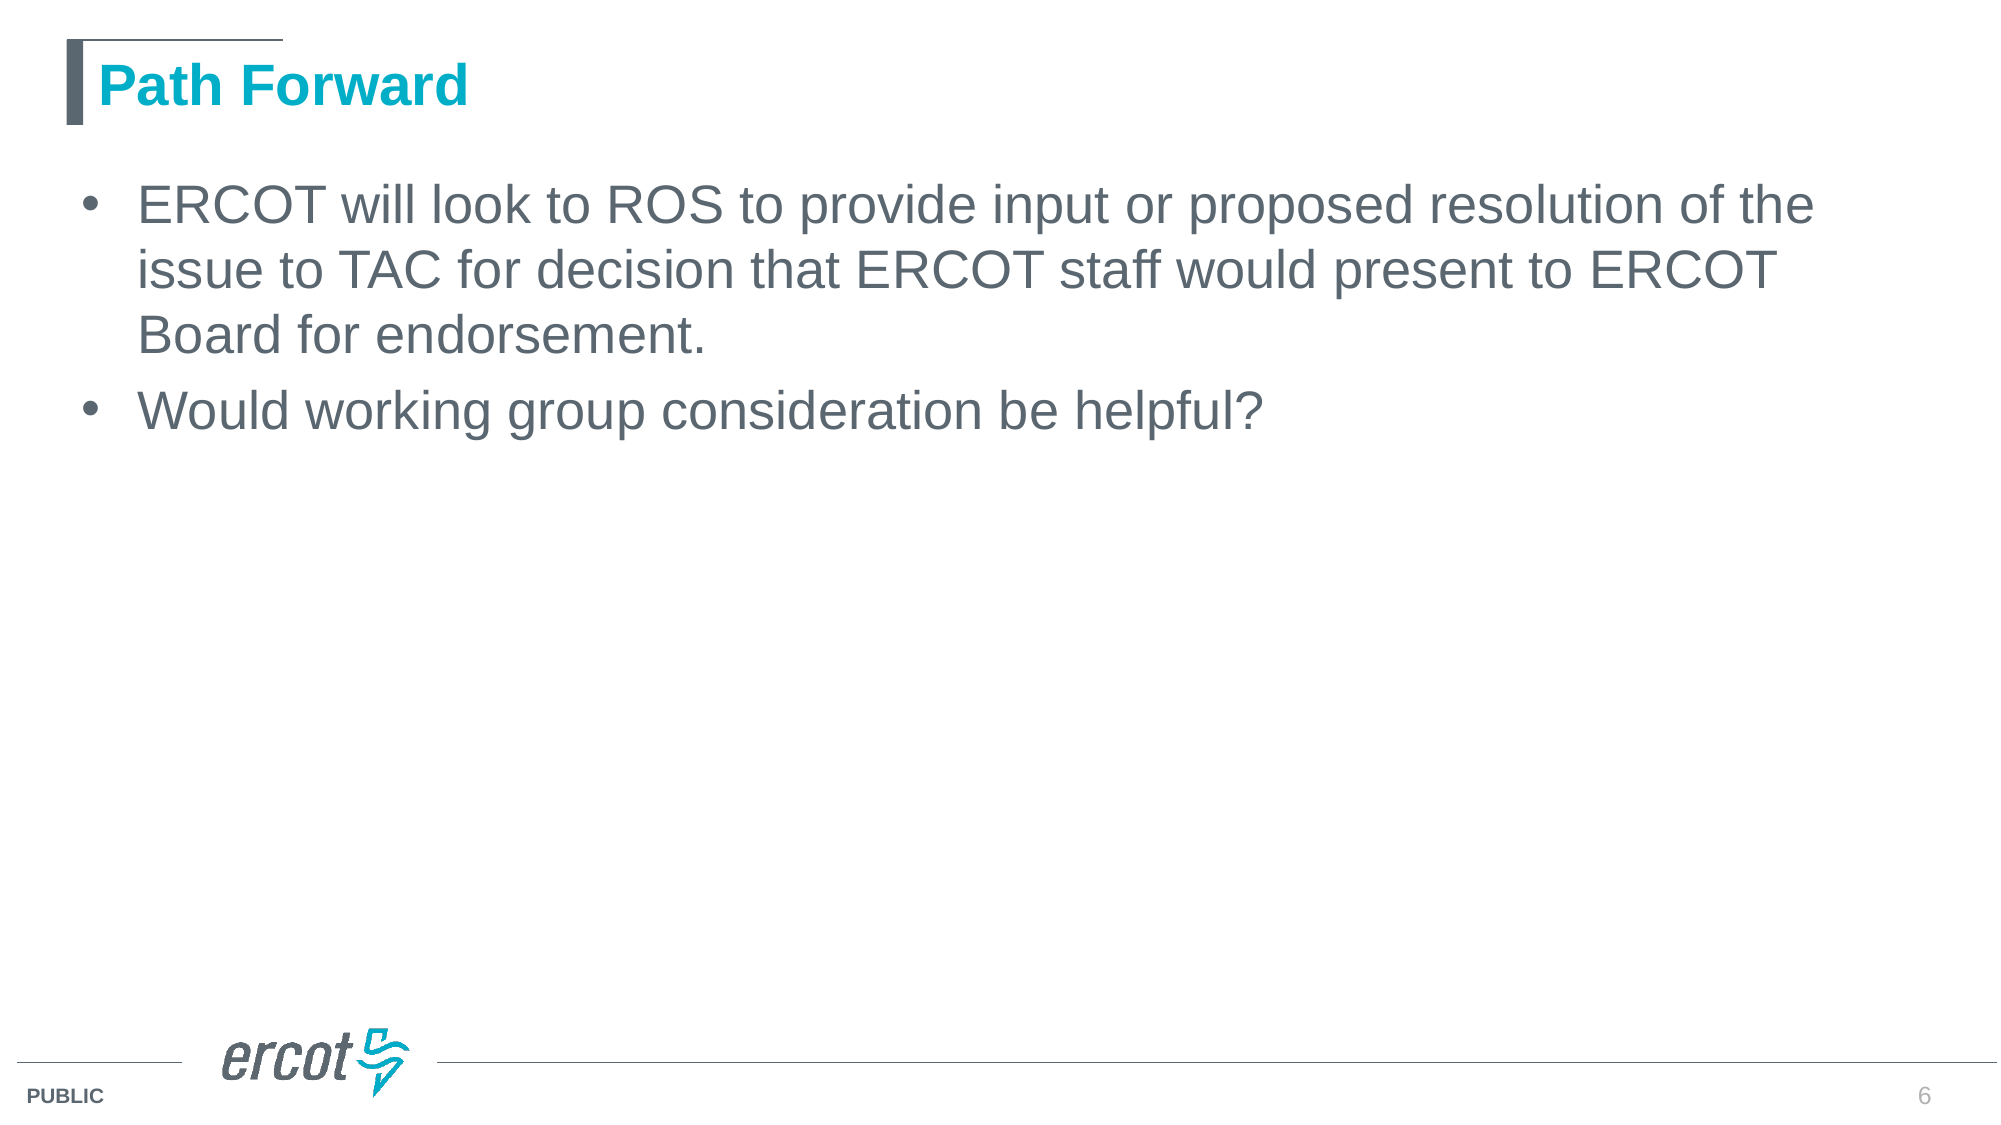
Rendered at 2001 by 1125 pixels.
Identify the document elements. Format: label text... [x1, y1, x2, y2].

slide_number 6 [1866, 1076, 1984, 1113]
title Path Forward [83, 39, 1934, 125]
list ERCOT will look to ROS to provide input or proposed resolution of the issue to TAC for decision that ERCOT staff would present to ERCOT Board for endorsement. Would working group consideration be helpful? [66, 162, 1934, 992]
picture [218, 1024, 413, 1100]
